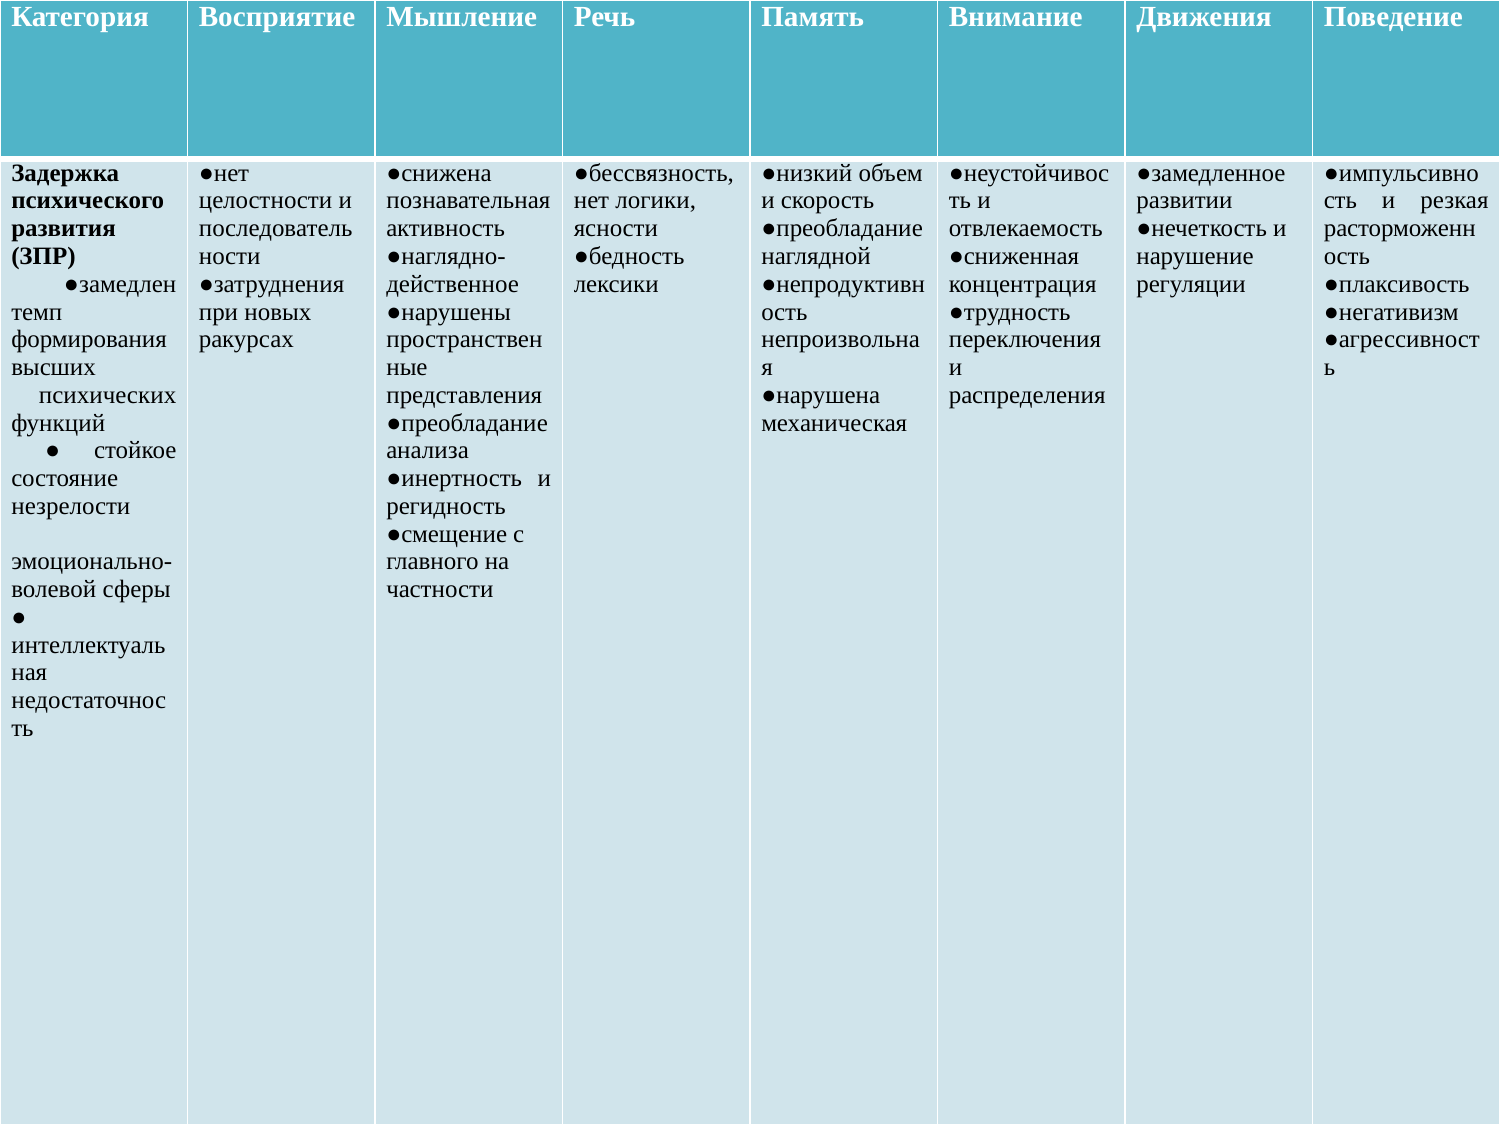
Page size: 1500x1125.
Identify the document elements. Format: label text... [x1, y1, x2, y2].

table_header Память [751, 1, 937, 156]
table_header Мышление [376, 1, 562, 156]
table_cell ●снижена познавательная активность ●наглядно-действенное ●нарушены пространственные представления ●преобладание анализа ●инертность и регидность ●смещение с главного на частности [376, 162, 562, 1124]
table_header Категория [1, 1, 187, 156]
table_cell ●нет целостности и последовательности ●затруднения при новых ракурсах [188, 162, 374, 1124]
table_cell ●импульсивность и резкая расторможенность ●плаксивость ●негативизм ●агрессивность [1313, 162, 1499, 1124]
table_header Речь [563, 1, 749, 156]
table_header Внимание [938, 1, 1124, 156]
table_header Поведение [1313, 1, 1499, 156]
table_cell ●низкий объем и скорость ●преобладание наглядной ●непродуктивность непроизвольная ●нарушена механическая [751, 162, 937, 1124]
table_cell ●бессвязность, нет логики, ясности ●бедность лексики [563, 162, 749, 1124]
table_cell Задержка психического развития (ЗПР) ●замедлен темп формирования высших психических функций ● стойкое состояние незрелости эмоционально-волевой сферы ● интеллектуальная недостаточность [1, 162, 187, 1124]
table_header Восприятие [188, 1, 374, 156]
table_cell ●замедленное развитии ●нечеткость и нарушение регуляции [1126, 162, 1312, 1124]
table_cell ●неустойчивость и отвлекаемость ●сниженная концентрация ●трудность переключения и распределения [938, 162, 1124, 1124]
table_header Движения [1126, 1, 1312, 156]
